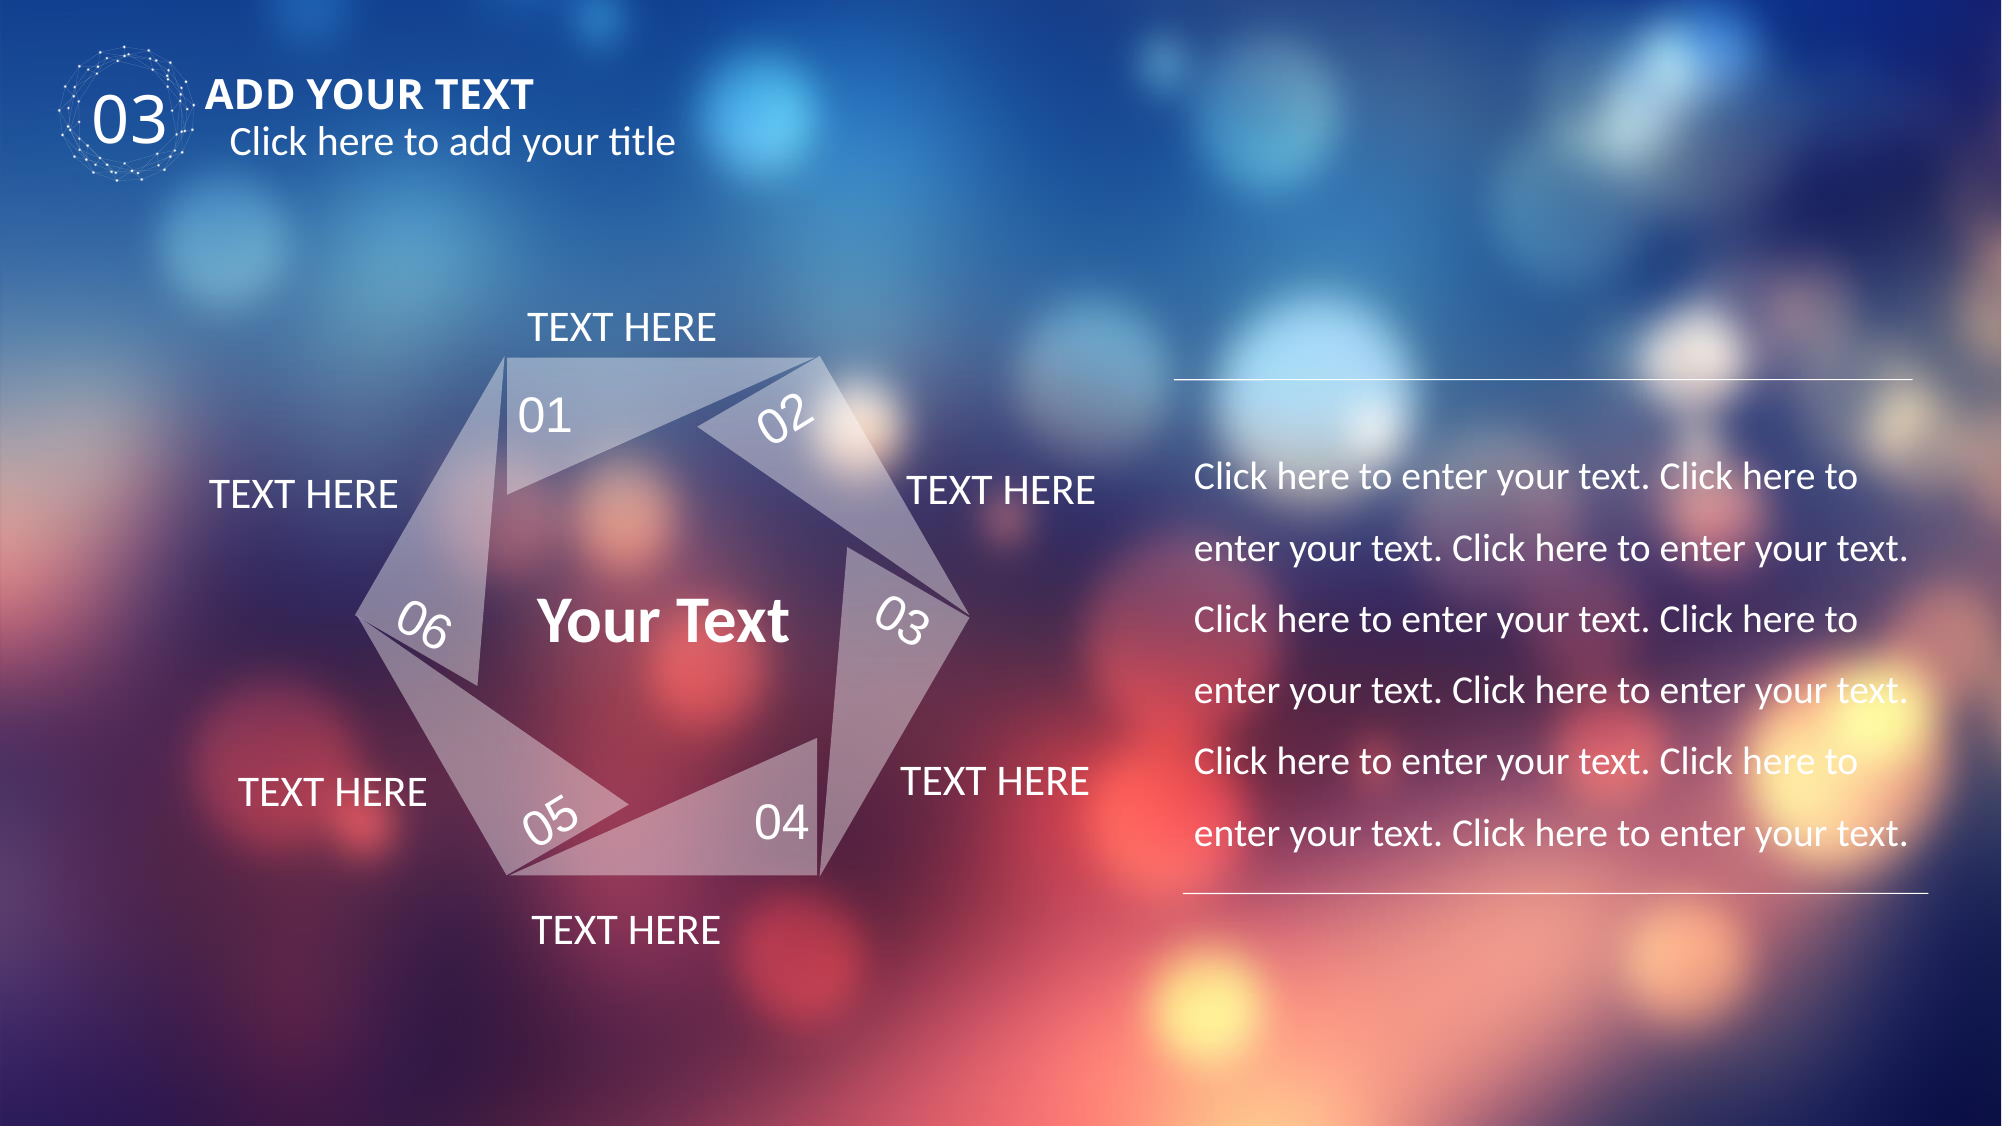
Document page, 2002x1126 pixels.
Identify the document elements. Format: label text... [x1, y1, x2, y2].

text_box TEXT HERE [189, 428, 390, 527]
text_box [395, 357, 935, 876]
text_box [354, 554, 390, 673]
text_box TEXT HERE [217, 726, 390, 826]
text_box TEXT HERE [939, 715, 1173, 815]
picture [0, 0, 2002, 1126]
text_box TEXT HERE [507, 261, 830, 355]
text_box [939, 562, 970, 671]
text_box Click here to enter your text. Click here to enter your text. Click here to enter your text. Click here to enter your text. Click here to enter your text. Click here to enter your text. Click here to enter your text. Click here to enter your text. Click here to enter your text. [1173, 416, 1952, 864]
text_box ADD YOUR TEXT [199, 59, 550, 125]
text_box Click here to add your title [214, 106, 692, 172]
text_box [59, 45, 196, 182]
text_box TEXT HERE [939, 424, 1173, 524]
text_box TEXT HERE [511, 885, 834, 964]
